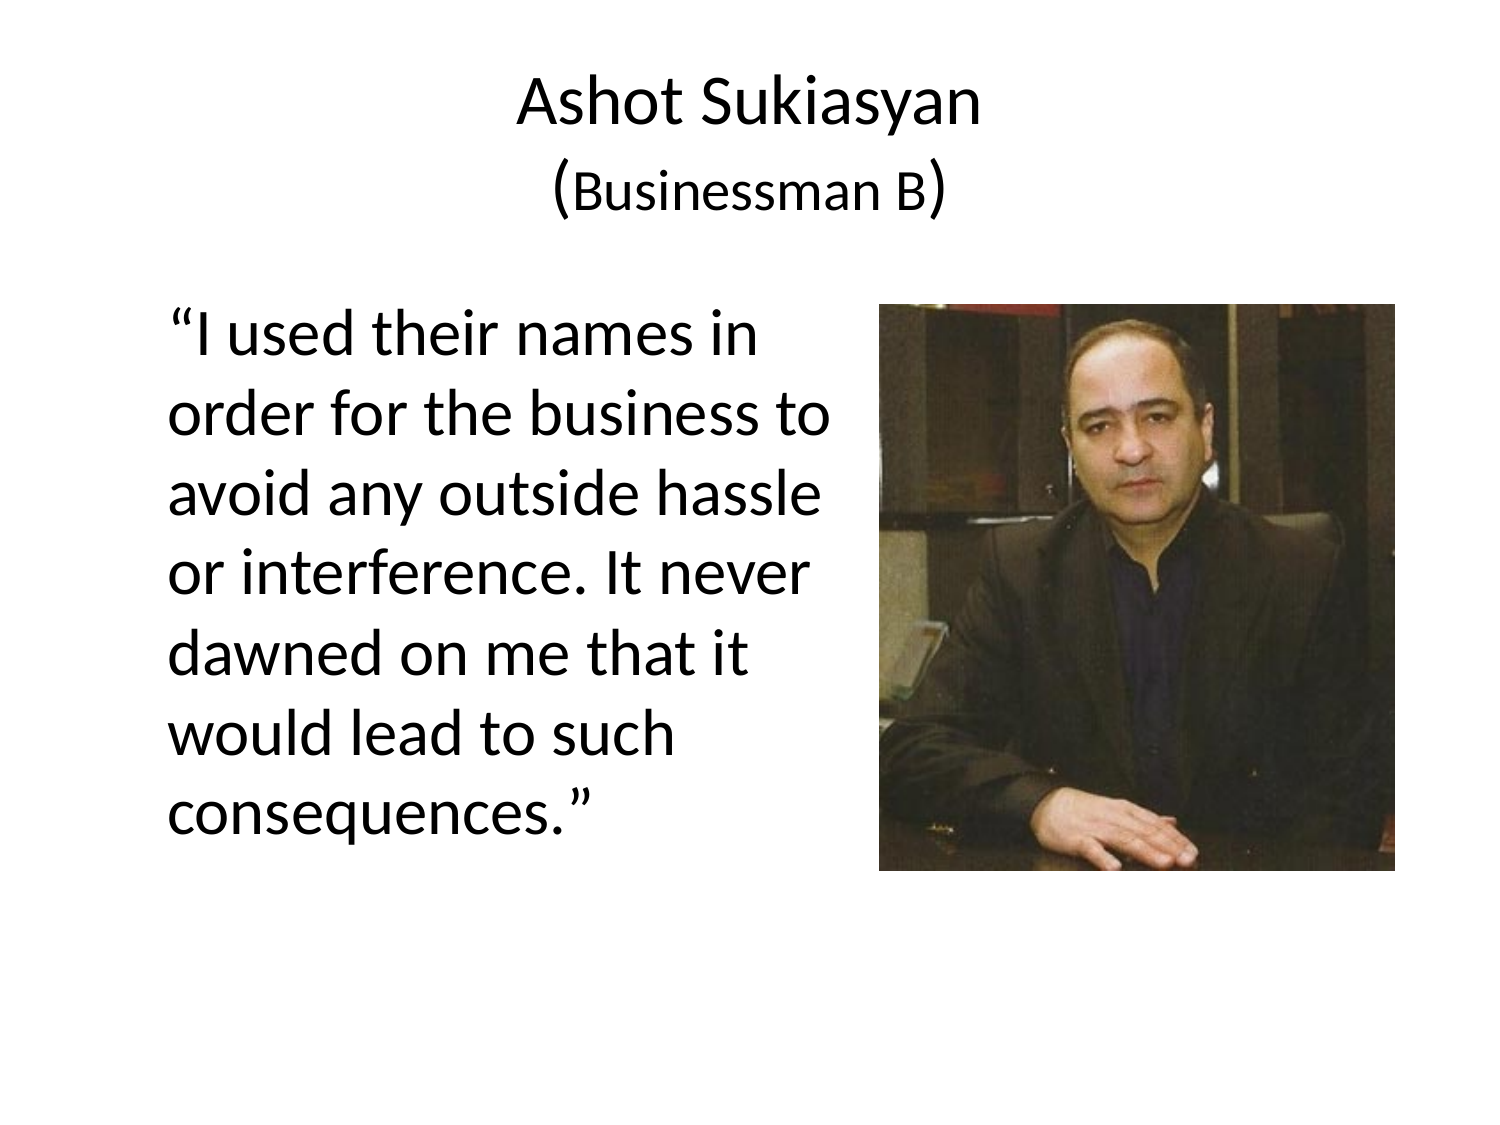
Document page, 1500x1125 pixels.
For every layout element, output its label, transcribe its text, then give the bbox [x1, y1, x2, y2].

text_box “I used their names in order for the business to avoid any outside hassle or interference. It never dawned on me that it would lead to such consequences.” [152, 281, 868, 856]
title Ashot Sukiasyan (Businessman B) [75, 45, 1425, 233]
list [879, 304, 1395, 872]
